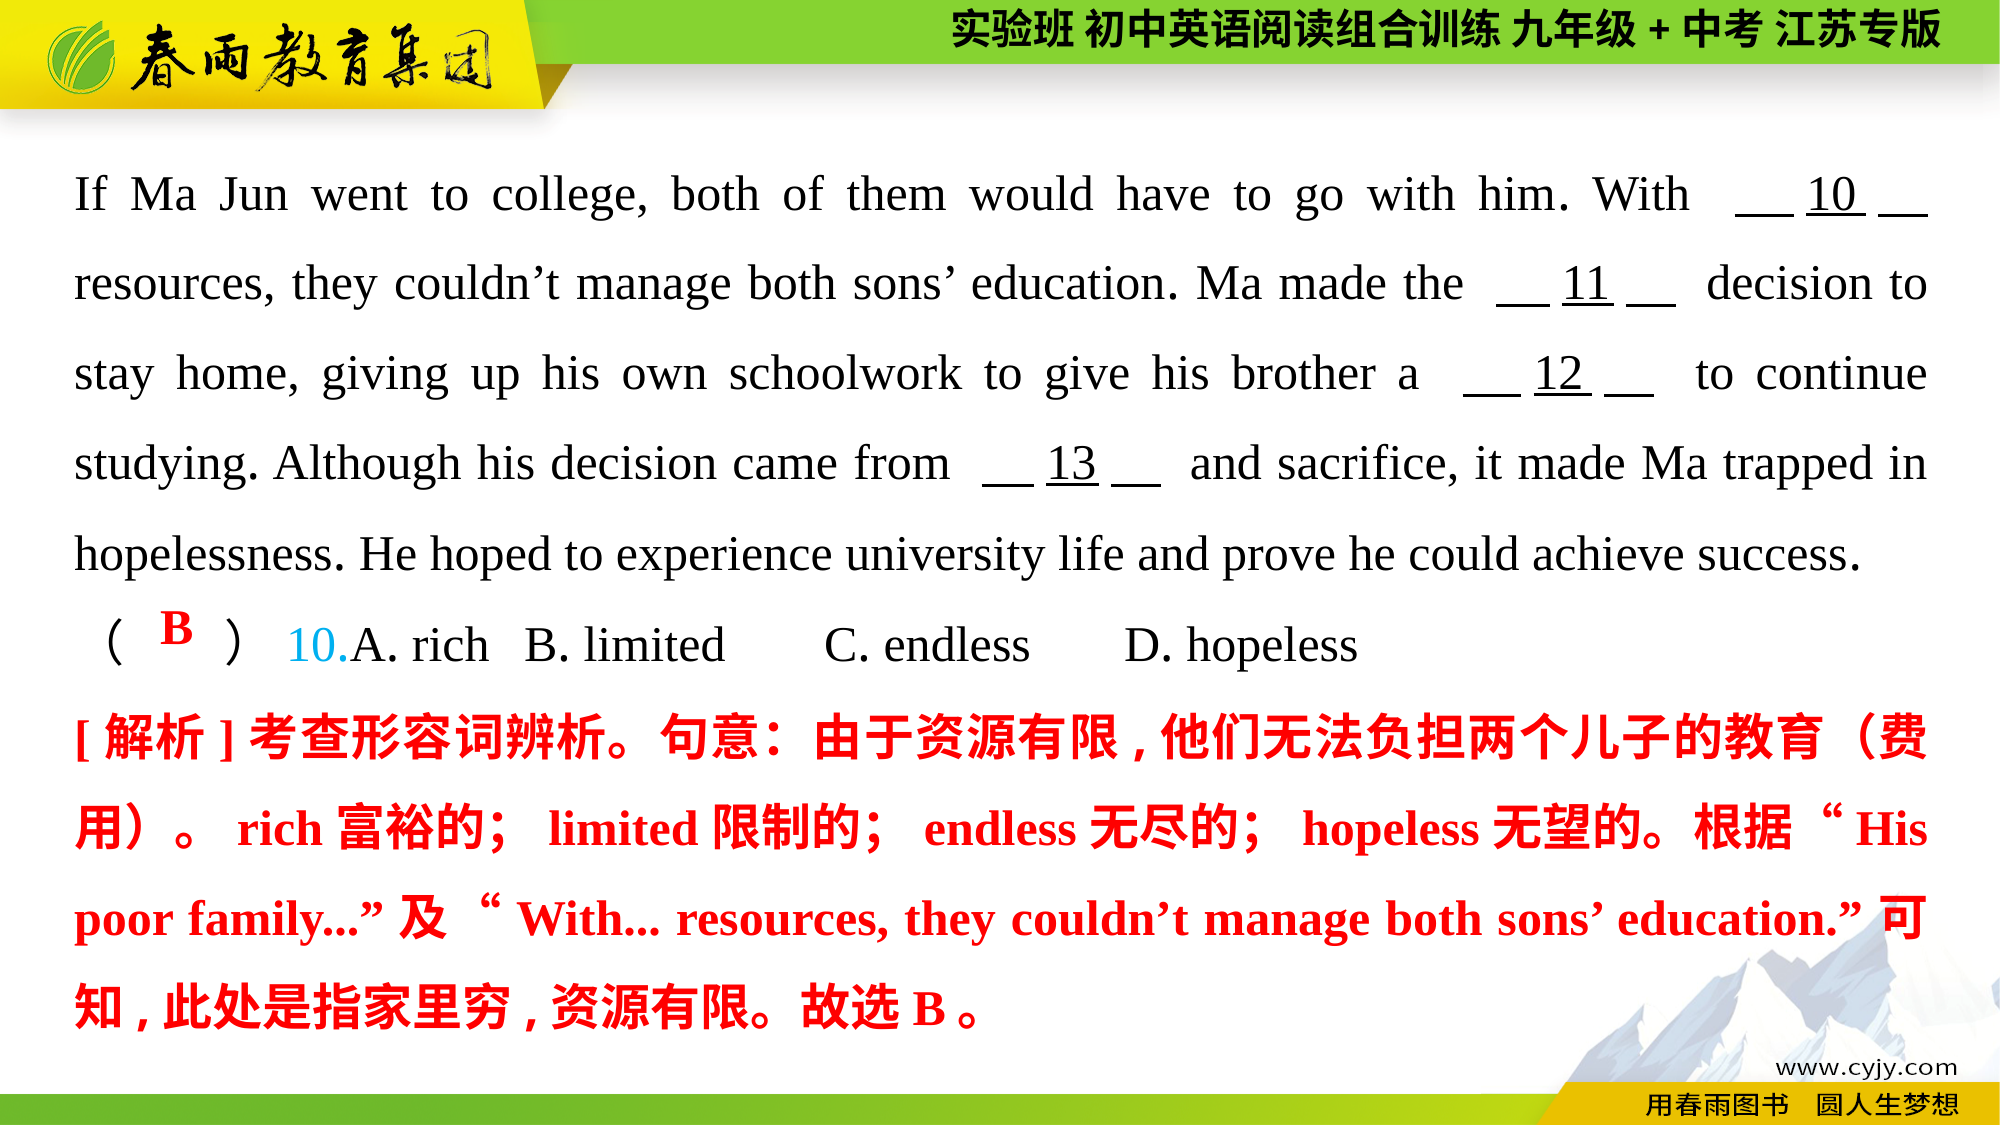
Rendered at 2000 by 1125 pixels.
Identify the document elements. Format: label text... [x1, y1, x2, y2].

text_box B [145, 587, 209, 663]
text_box [解析]考查形容词辨析。句意：由于资源有限,他们无法负担两个儿子的教育（费用）。rich富裕的；limited限制的；endless无尽的；hopeless无望的。根据“His poor family...”及“With... resources, they couldn’t manage both sons’ education.”可知,此处是指家里穷,资源有限。故选B。 [59, 667, 1944, 1043]
text_box （ ）10.A. rich B. limited C. endless D. hopeless [59, 574, 1944, 667]
picture [0, 0, 2000, 1125]
list If Ma Jun went to college, both of them would have to go with him. With 10 resources, they couldn’t manage both sons’ education. Ma made the 11 decision to stay home, giving up his own schoolwork to give his brother a 12 to continue studying. Although his decision came from 13 and sacrifice, it made Ma trapped in hopelessness. He hoped to experience university life and prove he could achieve success. [59, 122, 1944, 574]
